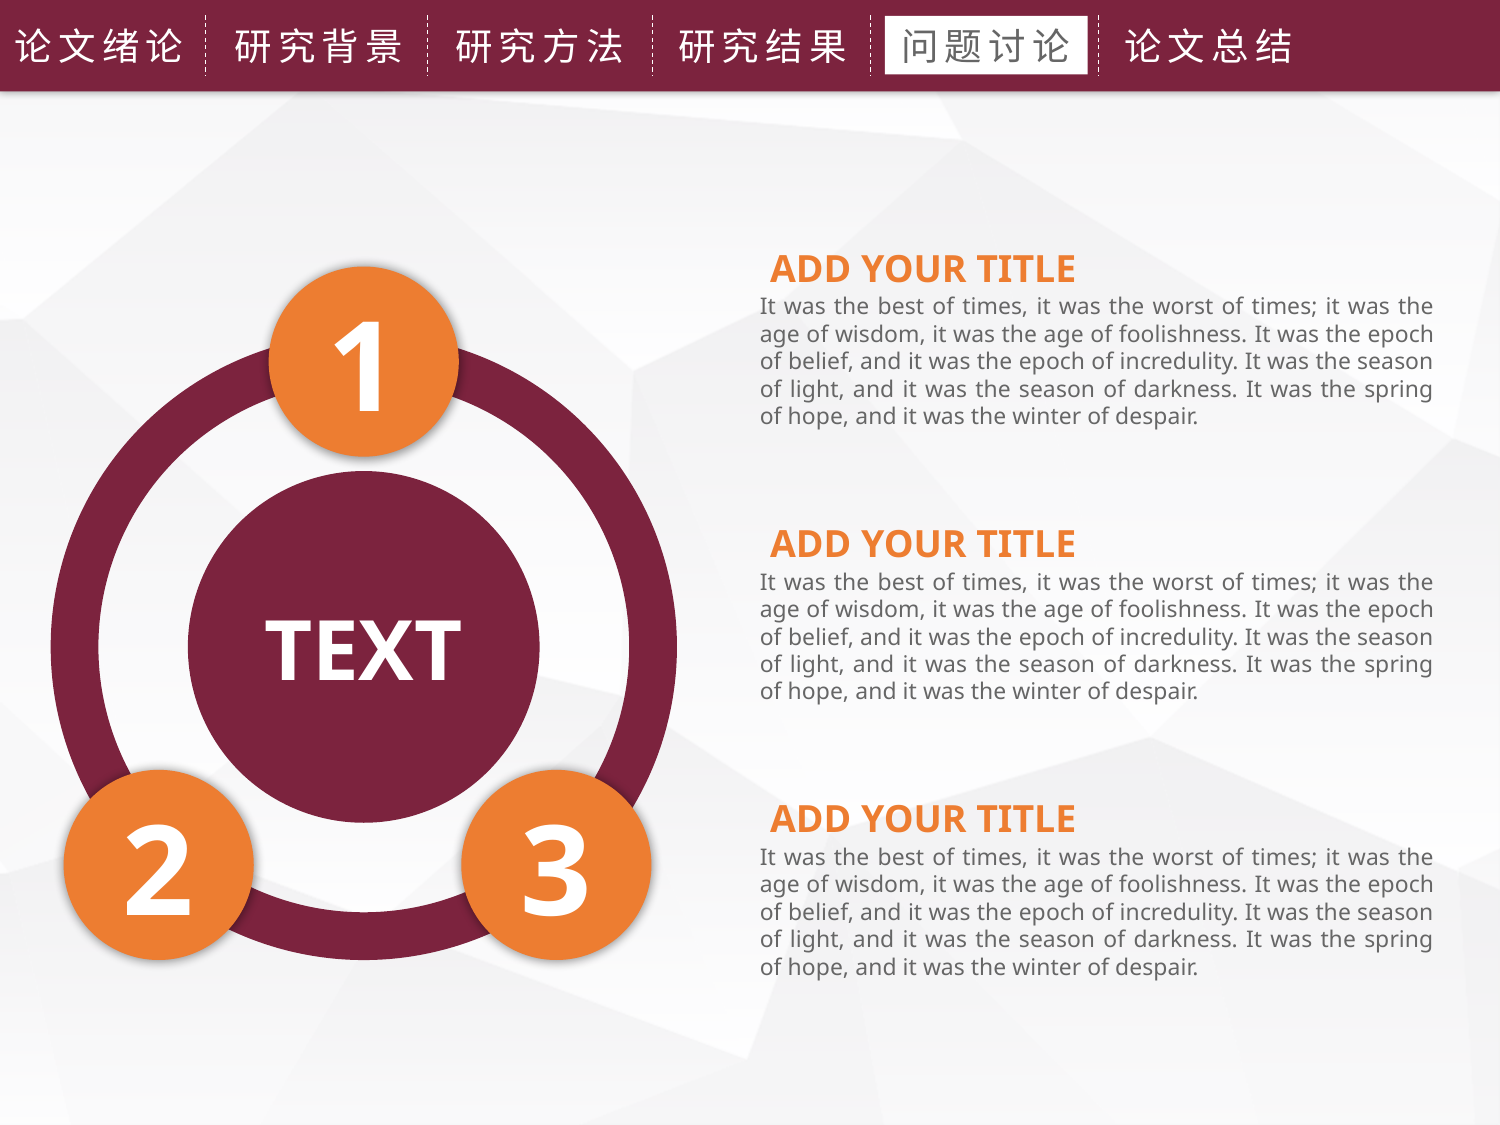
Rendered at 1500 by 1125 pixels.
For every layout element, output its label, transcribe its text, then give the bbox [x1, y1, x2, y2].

text_box 问题讨论 [886, 15, 1098, 76]
text_box [0, 0, 1500, 92]
text_box TEXT [186, 469, 541, 824]
picture [0, 92, 1500, 1125]
text_box 论文总结 [1109, 15, 1322, 76]
text_box 研究背景 [214, 15, 423, 76]
text_box [239, 890, 482, 962]
text_box ADD YOUR TITLE [745, 512, 1102, 573]
text_box 1 [267, 265, 460, 458]
text_box ADD YOUR TITLE [745, 237, 1102, 298]
text_box 论文绪论 [0, 15, 211, 76]
text_box 3 [460, 768, 653, 962]
text_box ADD YOUR TITLE [745, 788, 1102, 848]
text_box 研究方法 [440, 15, 652, 76]
text_box [49, 350, 267, 793]
text_box 研究结果 [871, 15, 876, 76]
text_box It was the best of times, it was the worst of times; it was the age of wisdom, it was the age of foolishness. It was the epoch of belief, and it was the epoch of incredulity. It was the season of light, and it was the season of darkness. It was the spring of hope, and it was the winter of despair. [745, 284, 1450, 437]
text_box 2 [62, 768, 255, 962]
text_box [461, 350, 678, 801]
text_box It was the best of times, it was the worst of times; it was the age of wisdom, it was the age of foolishness. It was the epoch of belief, and it was the epoch of incredulity. It was the season of light, and it was the season of darkness. It was the spring of hope, and it was the winter of despair. [745, 559, 1450, 712]
text_box It was the best of times, it was the worst of times; it was the age of wisdom, it was the age of foolishness. It was the epoch of belief, and it was the epoch of incredulity. It was the season of light, and it was the season of darkness. It was the spring of hope, and it was the winter of despair. [745, 835, 1450, 988]
text_box 研究结果 [663, 15, 870, 76]
